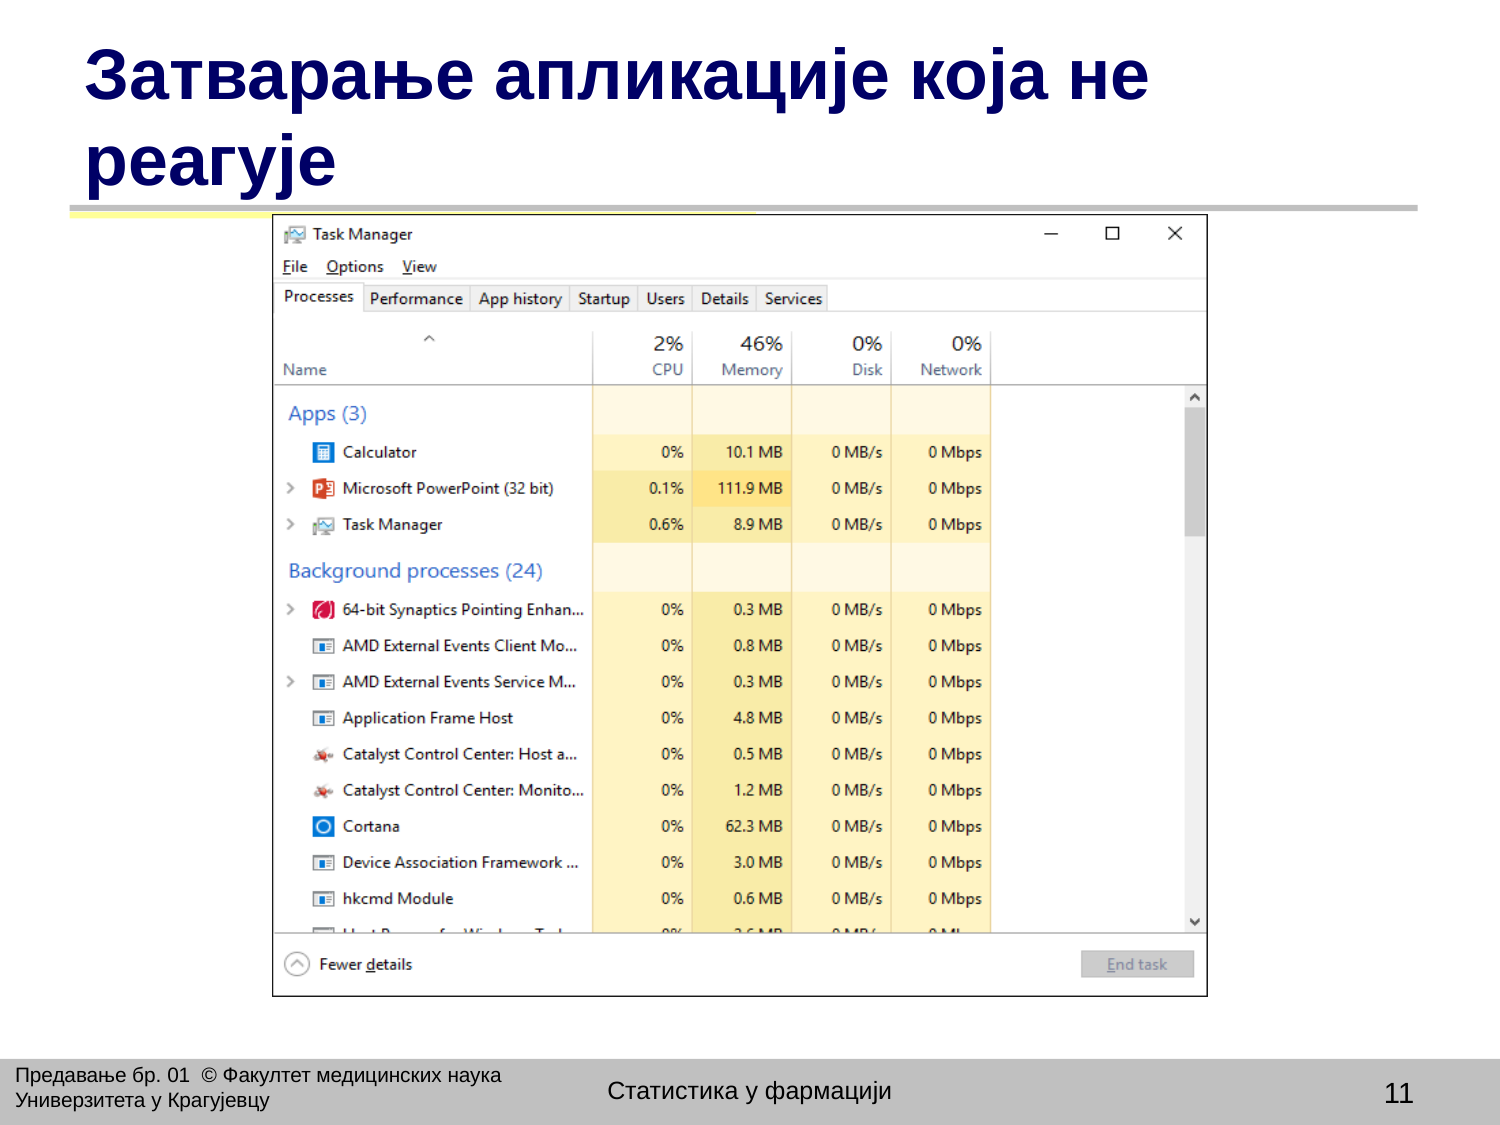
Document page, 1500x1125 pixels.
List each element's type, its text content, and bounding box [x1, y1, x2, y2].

picture [272, 214, 1209, 997]
title Затварање апликације која не реагује [69, 19, 1426, 208]
slide_number Предавање бр. 01 © Факултет медицинских наука Универзитета у Крагујевцу [0, 1053, 614, 1108]
slide_number 11 [1079, 1066, 1430, 1125]
footer Статистика у фармацији [512, 1066, 988, 1125]
